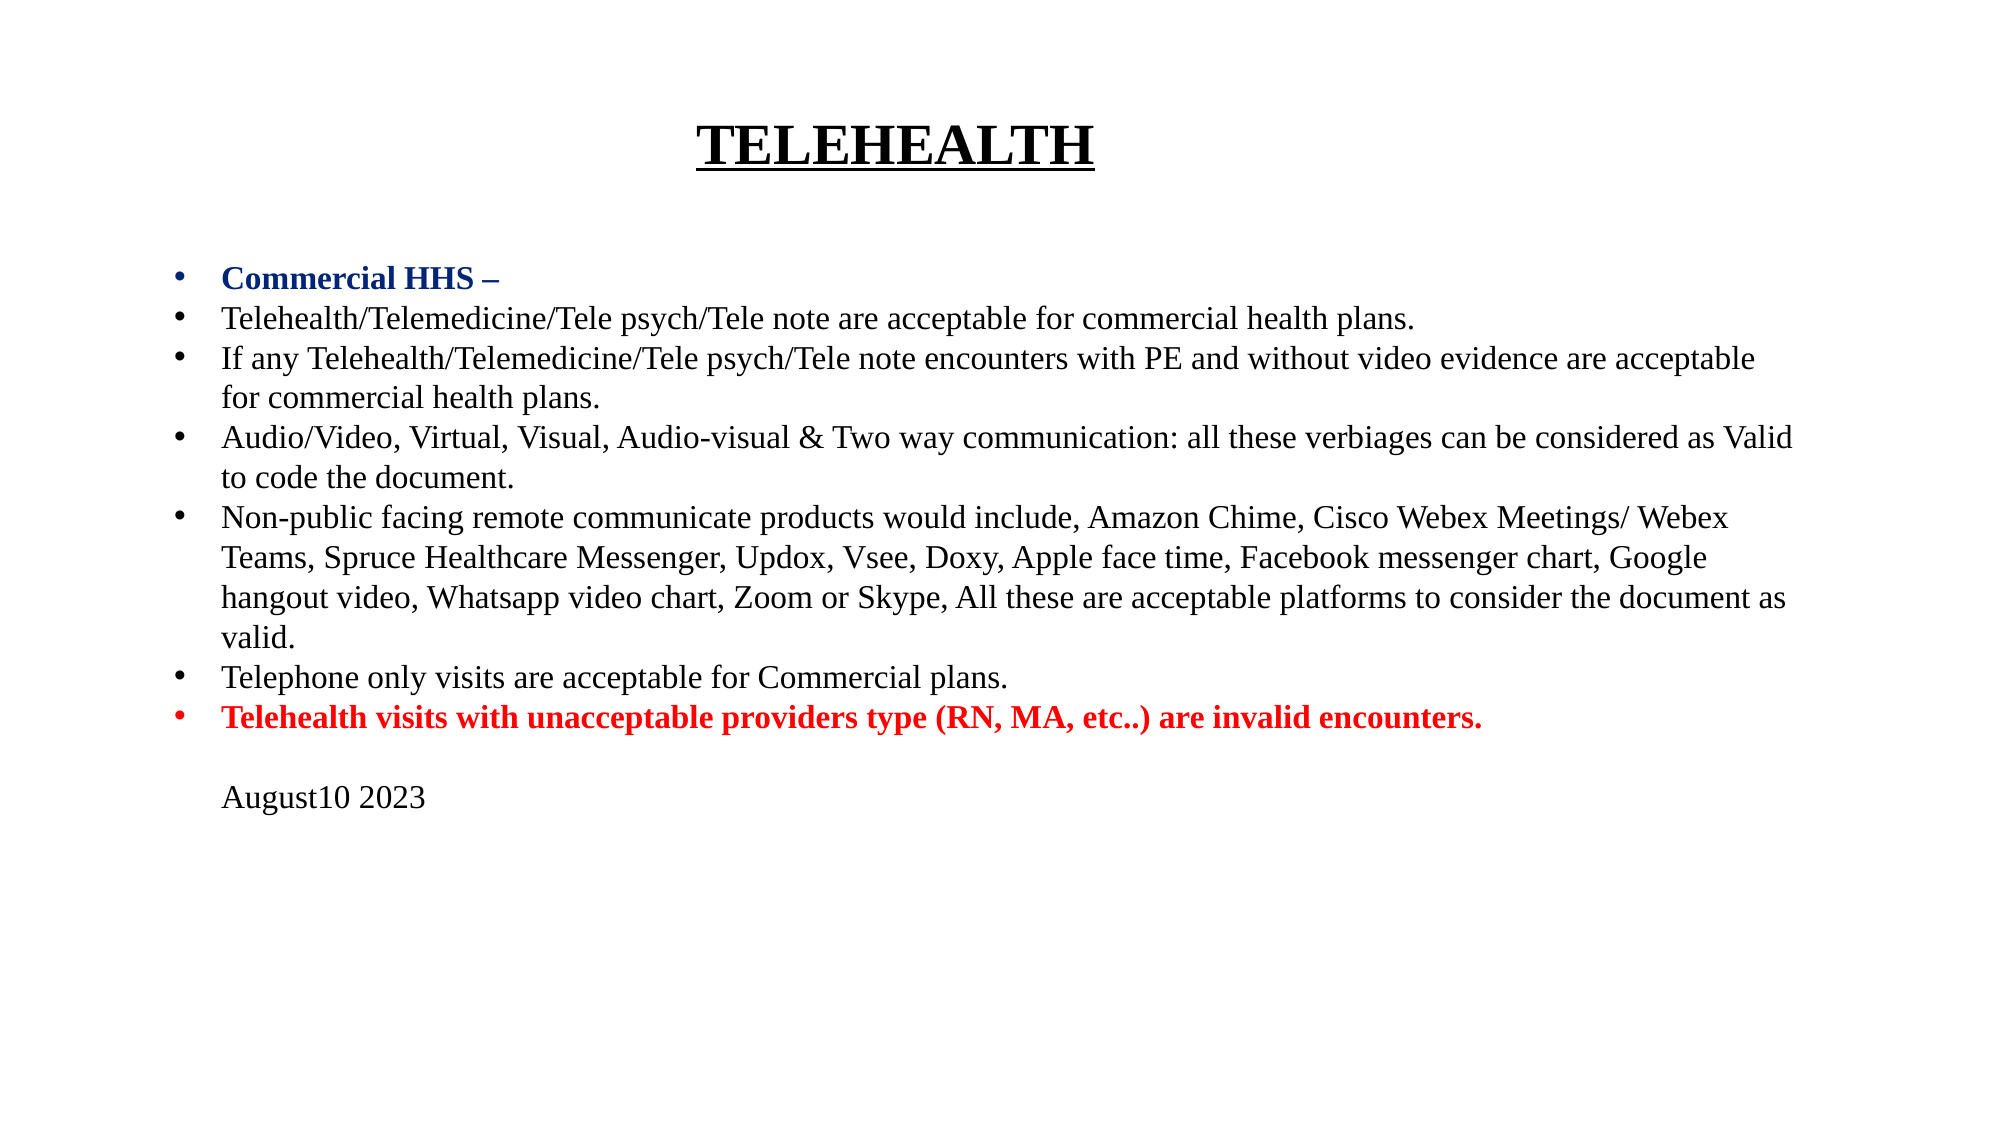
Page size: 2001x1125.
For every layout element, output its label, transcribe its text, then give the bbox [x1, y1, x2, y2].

text_box TELEHEALTH Commercial HHS – Telehealth/Telemedicine/Tele psych/Tele note are acceptable for commercial health plans. If any Telehealth/Telemedicine/Tele psych/Tele note encounters with PE and without video evidence are acceptable for commercial health plans. Audio/Video, Virtual, Visual, Audio-visual & Two way communication: all these verbiages can be considered as Valid to code the document. Non-public facing remote communicate products would include, Amazon Chime, Cisco Webex Meetings/ Webex Teams, Spruce Healthcare Messenger, Updox, Vsee, Doxy, Apple face time, Facebook messenger chart, Google hangout video, Whatsapp video chart, Zoom or Skype, All these are acceptable platforms to consider the document as valid. Telephone only visits are acceptable for Commercial plans. Telehealth visits with unacceptable providers type (RN, MA, etc..) are invalid encounters. August10 2023 [159, 98, 1821, 863]
